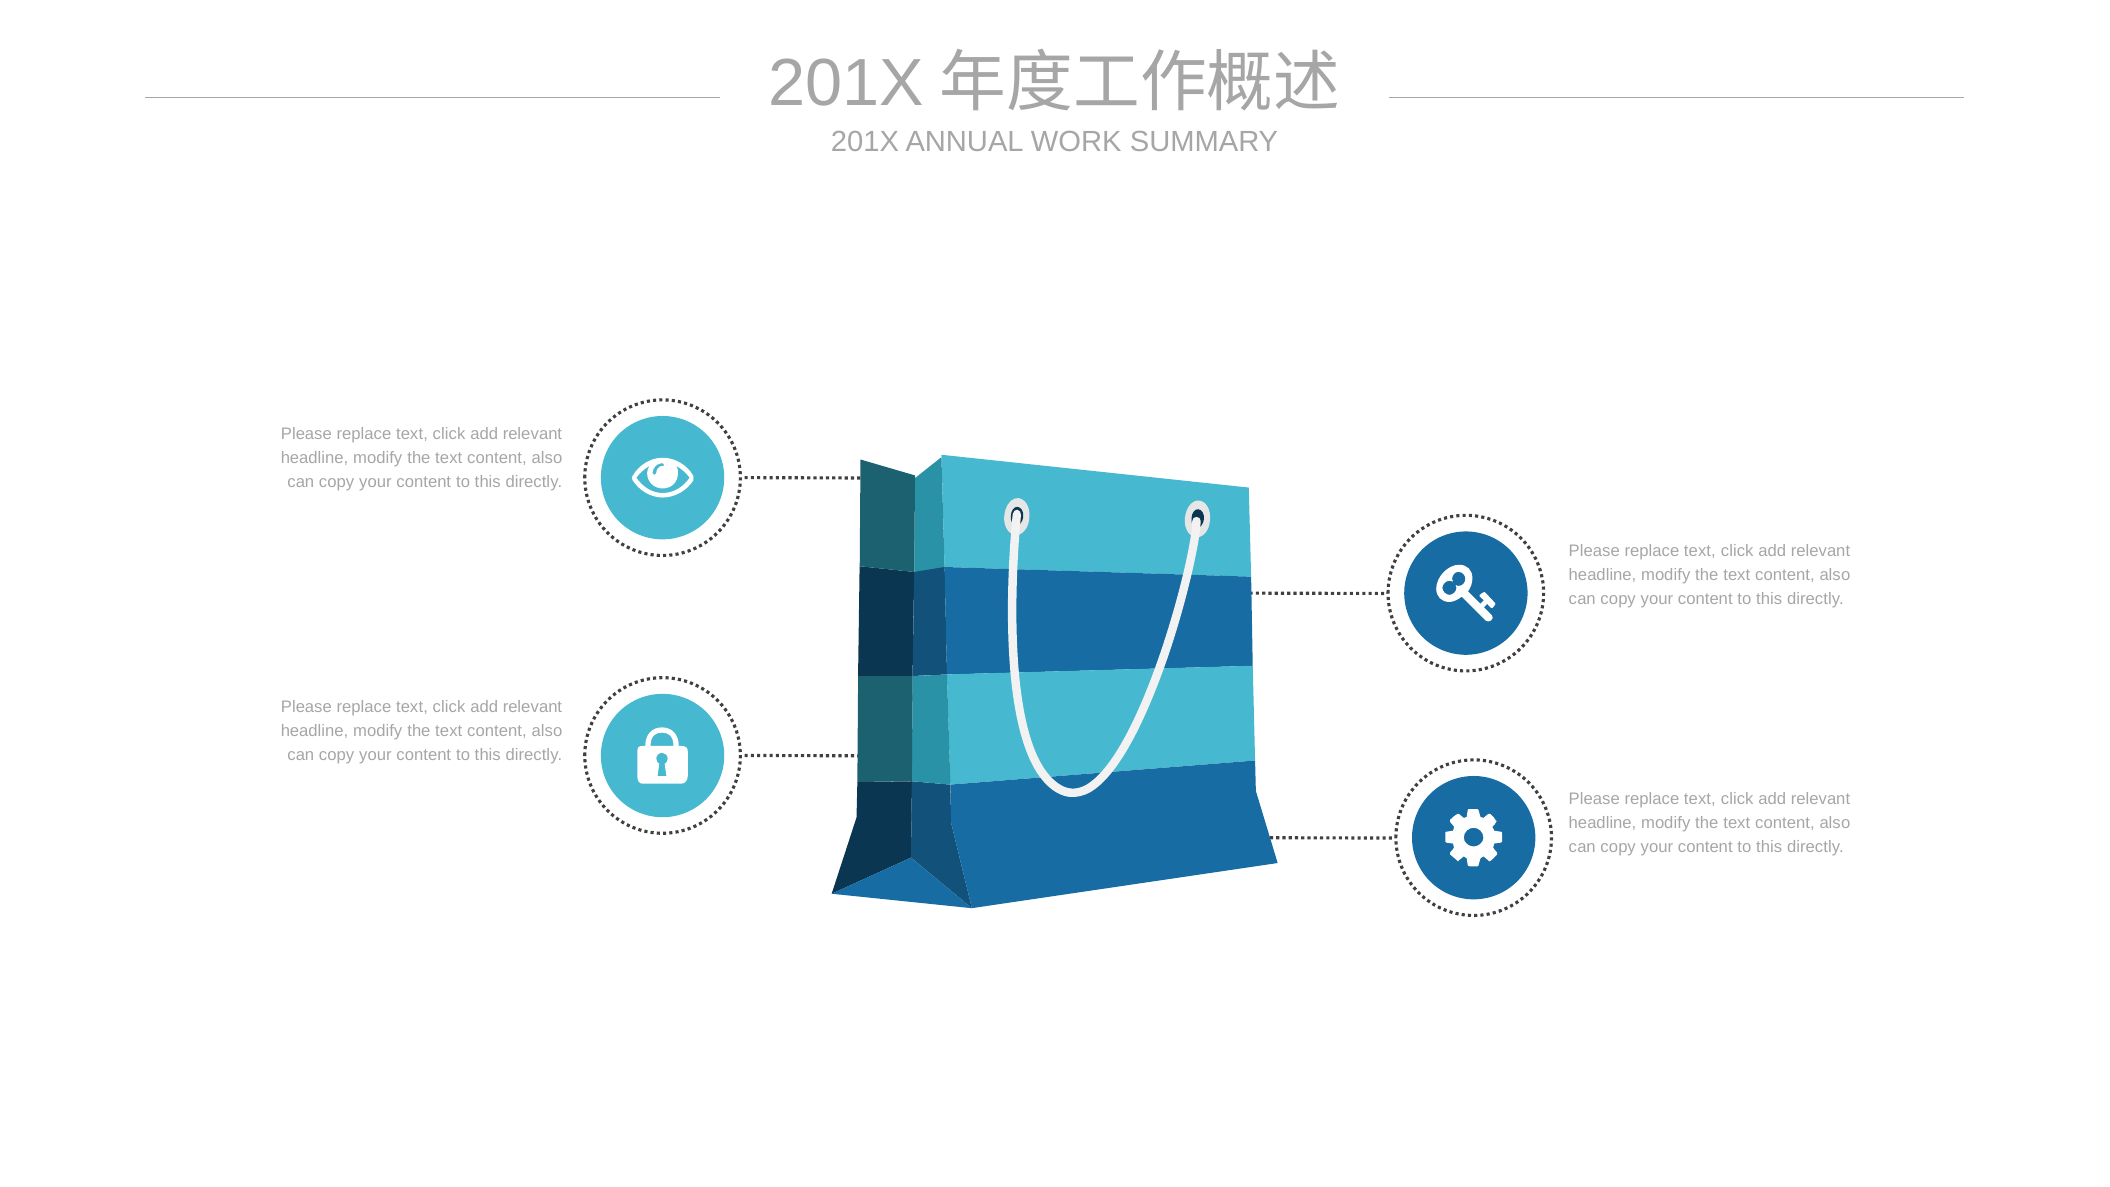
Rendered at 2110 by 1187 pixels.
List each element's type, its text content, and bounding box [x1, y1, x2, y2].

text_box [584, 399, 741, 556]
text_box Please replace text, click add relevant headline, modify the text content, also can copy your content to this directly. [271, 419, 563, 491]
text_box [584, 677, 741, 834]
text_box Please replace text, click add relevant headline, modify the text content, also can copy your content to this directly. [271, 692, 563, 764]
text_box Please replace text, click add relevant headline, modify the text content, also can copy your content to this directly. [1568, 535, 1860, 608]
text_box 201X年度工作概述 [730, 38, 1379, 96]
text_box 201X年度工作概述 [730, 98, 1379, 119]
text_box Please replace text, click add relevant headline, modify the text content, also can copy your content to this directly. [1568, 784, 1860, 856]
text_box 201X ANNUAL WORK SUMMARY [824, 122, 1285, 158]
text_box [831, 454, 1278, 909]
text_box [1395, 759, 1552, 916]
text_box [1387, 515, 1544, 671]
